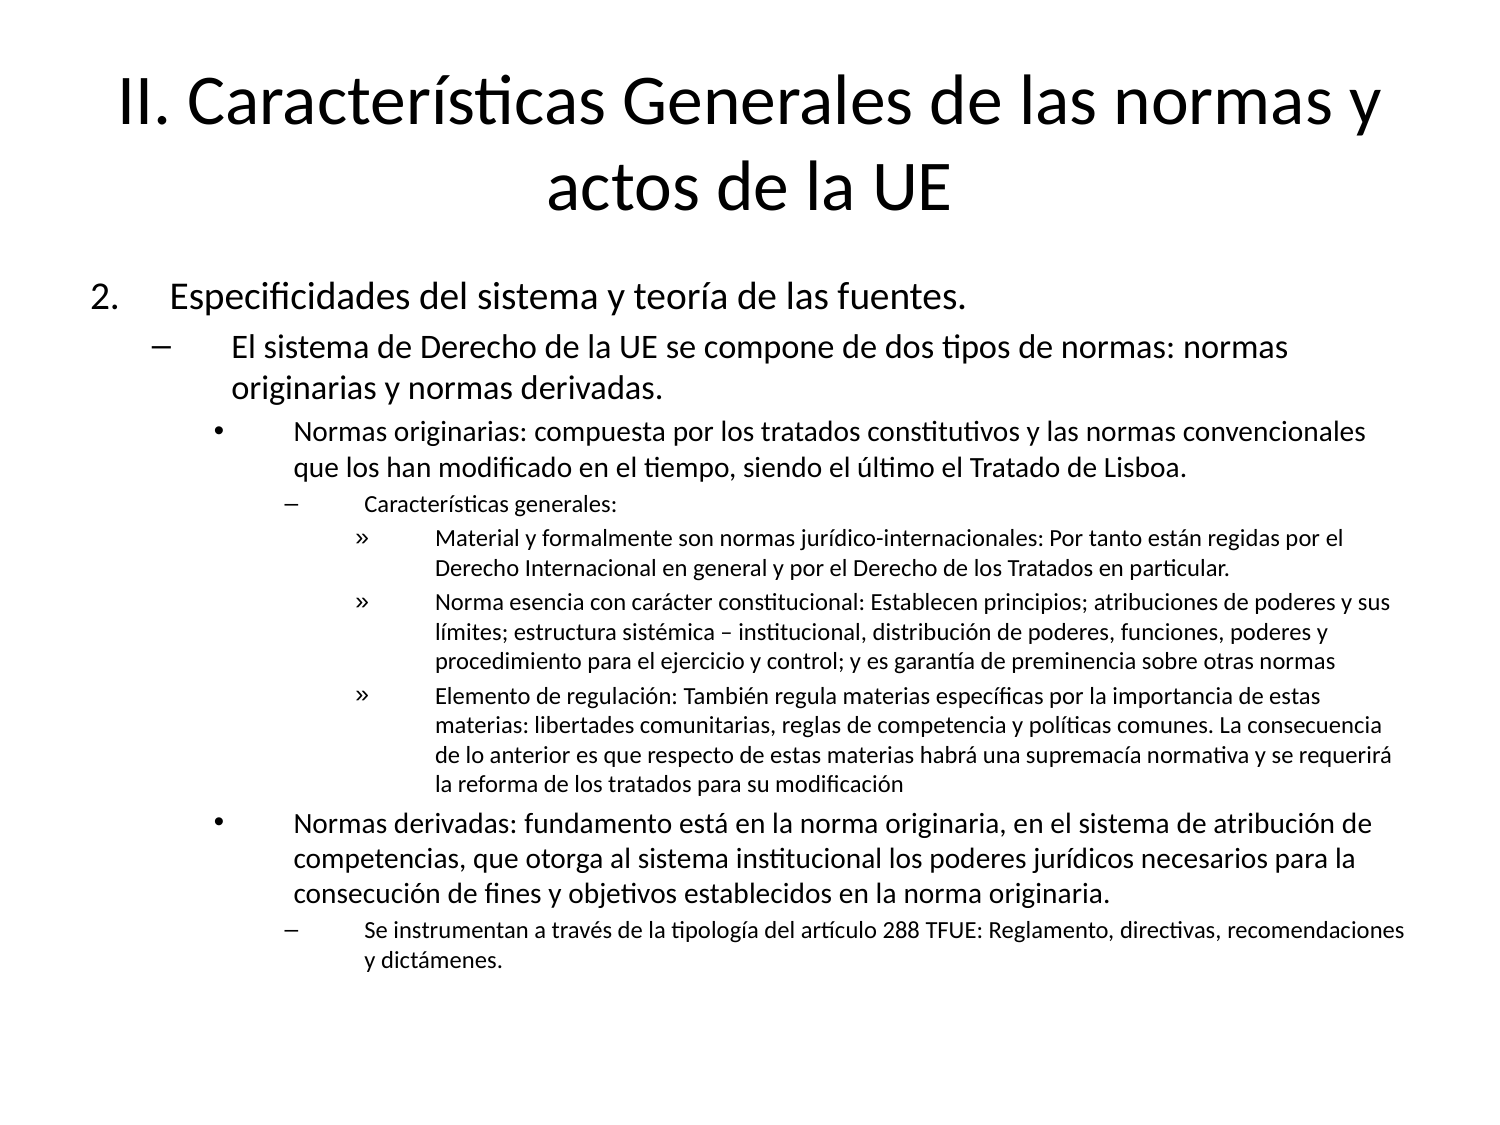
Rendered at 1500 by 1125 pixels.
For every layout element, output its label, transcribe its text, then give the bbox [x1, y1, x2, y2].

list Especificidades del sistema y teoría de las fuentes. El sistema de Derecho de la UE se compone de dos tipos de normas: normas originarias y normas derivadas. Normas originarias: compuesta por los tratados constitutivos y las normas convencionales que los han modificado en el tiempo, siendo el último el Tratado de Lisboa. Características generales: Material y formalmente son normas jurídico-internacionales: Por tanto están regidas por el Derecho Internacional en general y por el Derecho de los Tratados en particular. Norma esencia con carácter constitucional: Establecen principios; atribuciones de poderes y sus límites; estructura sistémica – institucional, distribución de poderes, funciones, poderes y procedimiento para el ejercicio y control; y es garantía de preminencia sobre otras normas Elemento de regulación: También regula materias específicas por la importancia de estas materias: libertades comunitarias, reglas de competencia y políticas comunes. La consecuencia de lo anterior es que respecto de estas materias habrá una supremacía normativa y se requerirá la reforma de los tratados para su modificación Normas derivadas: fundamento está en la norma originaria, en el sistema de atribución de competencias, que otorga al sistema institucional los poderes jurídicos necesarios para la consecución de fines y objetivos establecidos en la norma originaria. Se instrumentan a través de la tipología del artículo 288 TFUE: Reglamento, directivas, recomendaciones y dictámenes. [75, 262, 1425, 1005]
title II. Características Generales de las normas y actos de la UE [75, 45, 1425, 233]
